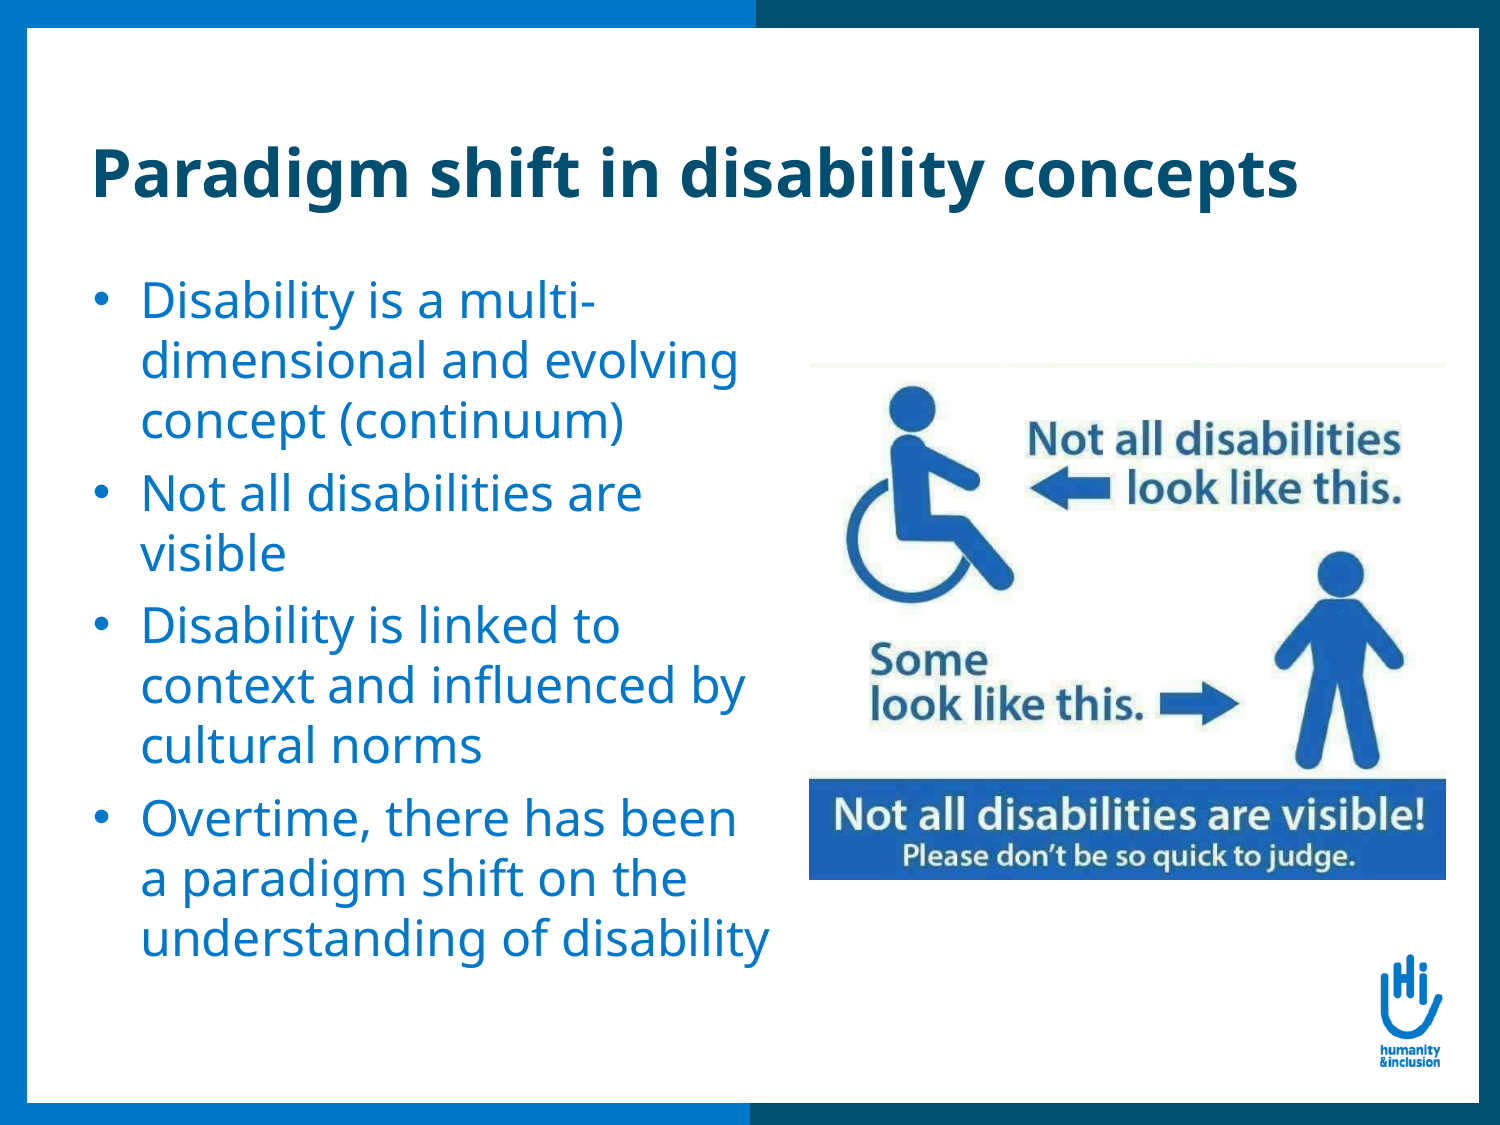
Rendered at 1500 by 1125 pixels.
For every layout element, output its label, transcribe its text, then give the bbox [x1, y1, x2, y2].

picture [808, 362, 1446, 880]
picture [1369, 942, 1451, 1078]
title Paradigm shift in disability concepts [78, 80, 1420, 262]
text_box Disability is a multi-dimensional and evolving concept (continuum) Not all disabilities are visible Disability is linked to context and influenced by cultural norms Overtime, there has been a paradigm shift on the understanding of disability [78, 261, 792, 1046]
